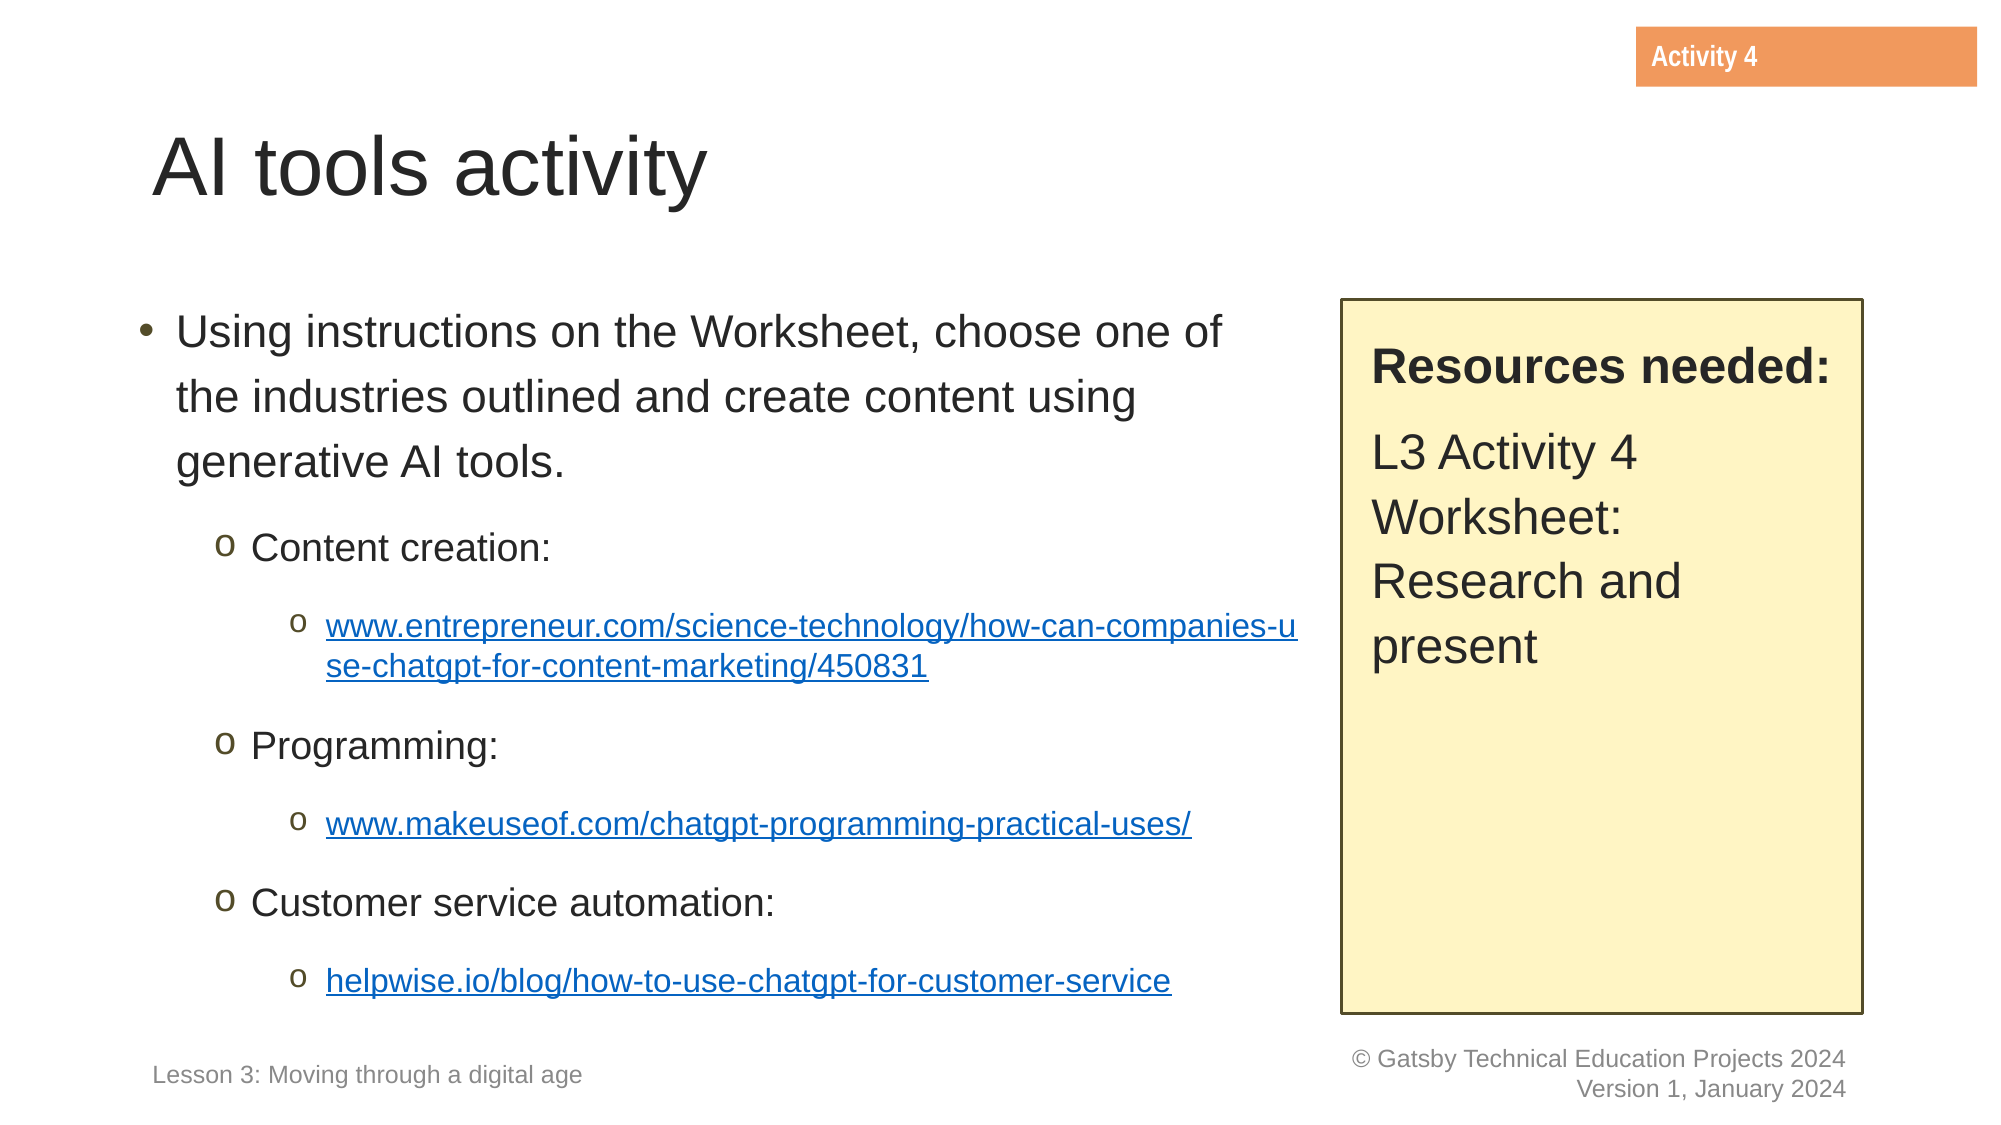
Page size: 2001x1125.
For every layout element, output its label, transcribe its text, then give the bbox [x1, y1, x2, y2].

list Lesson 3: Moving through a digital age [137, 1042, 1024, 1103]
title AI tools activity [137, 59, 1863, 278]
list Using instructions on the Worksheet, choose one of the industries outlined and create content using generative AI tools. Content creation: www.entrepreneur.com/science-technology/how-can-companies-use-chatgpt-for-content-marketing/450831 Programming: www.makeuseof.com/chatgpt-programming-practical-uses/ Customer service automation: helpwise.io/blog/how-to-use-chatgpt-for-customer-service [108, 262, 1328, 977]
list Resources needed: L3 Activity 4 Worksheet: Research and present [1340, 298, 1864, 1015]
list Activity 4 [1636, 26, 1978, 87]
